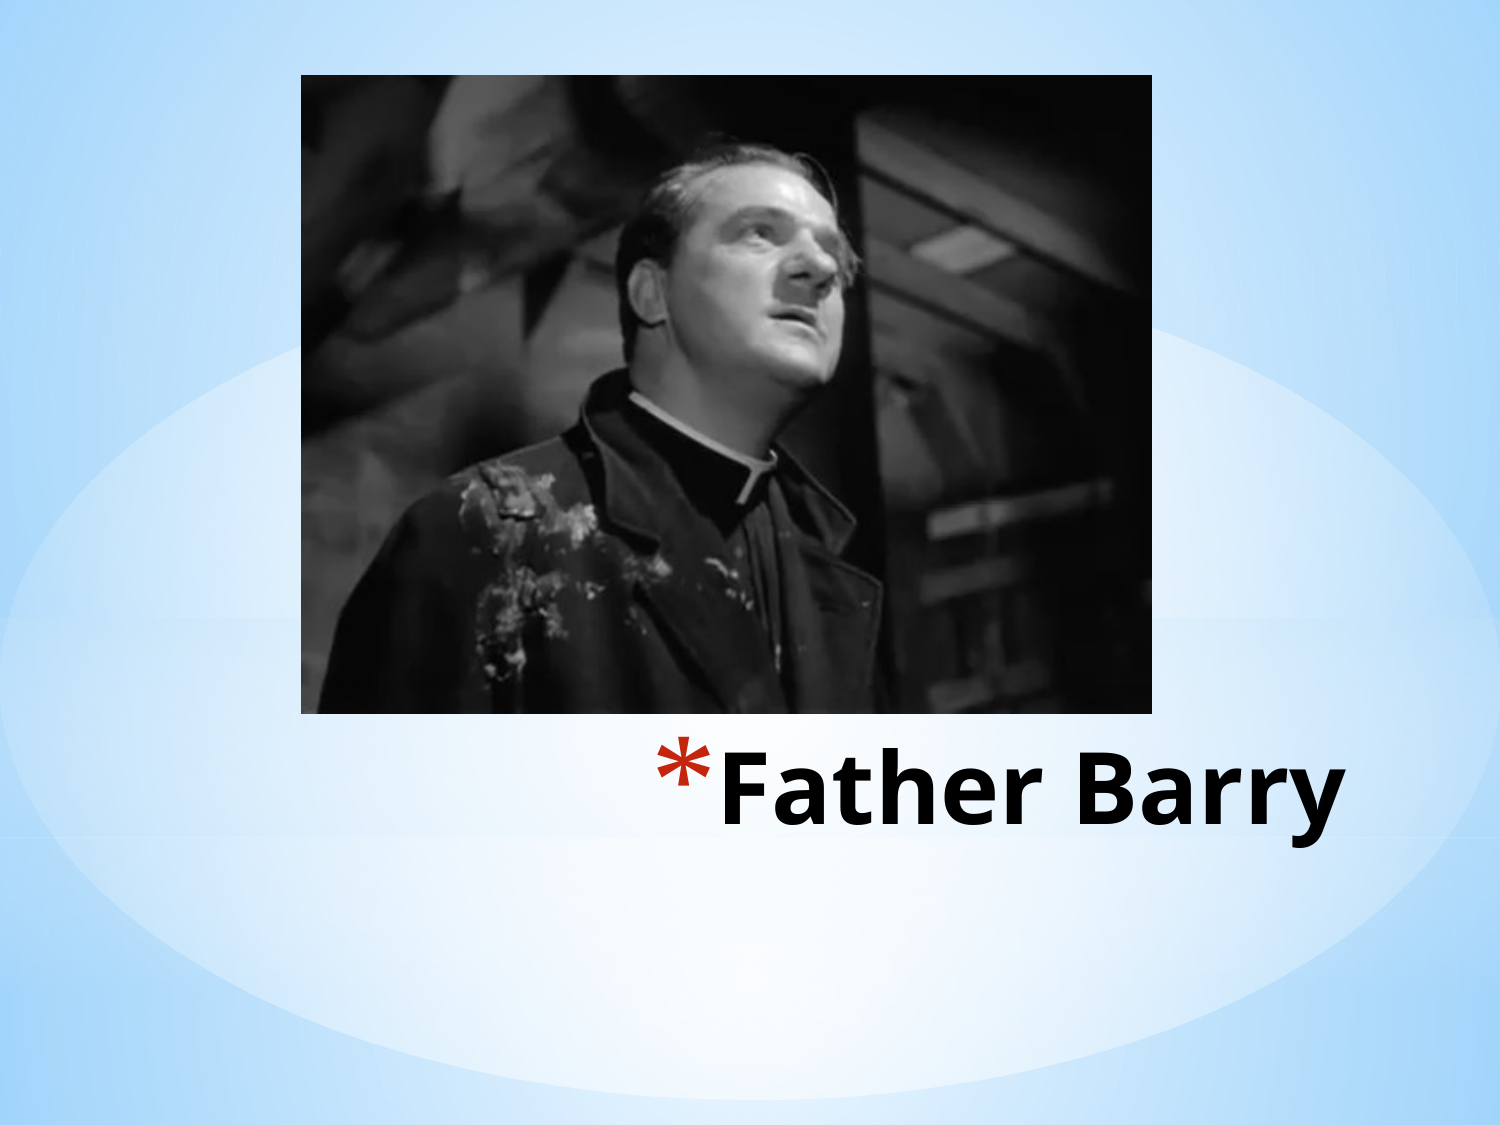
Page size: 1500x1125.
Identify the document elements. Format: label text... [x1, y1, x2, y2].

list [300, 75, 1152, 714]
title Father Barry [294, 717, 1363, 905]
